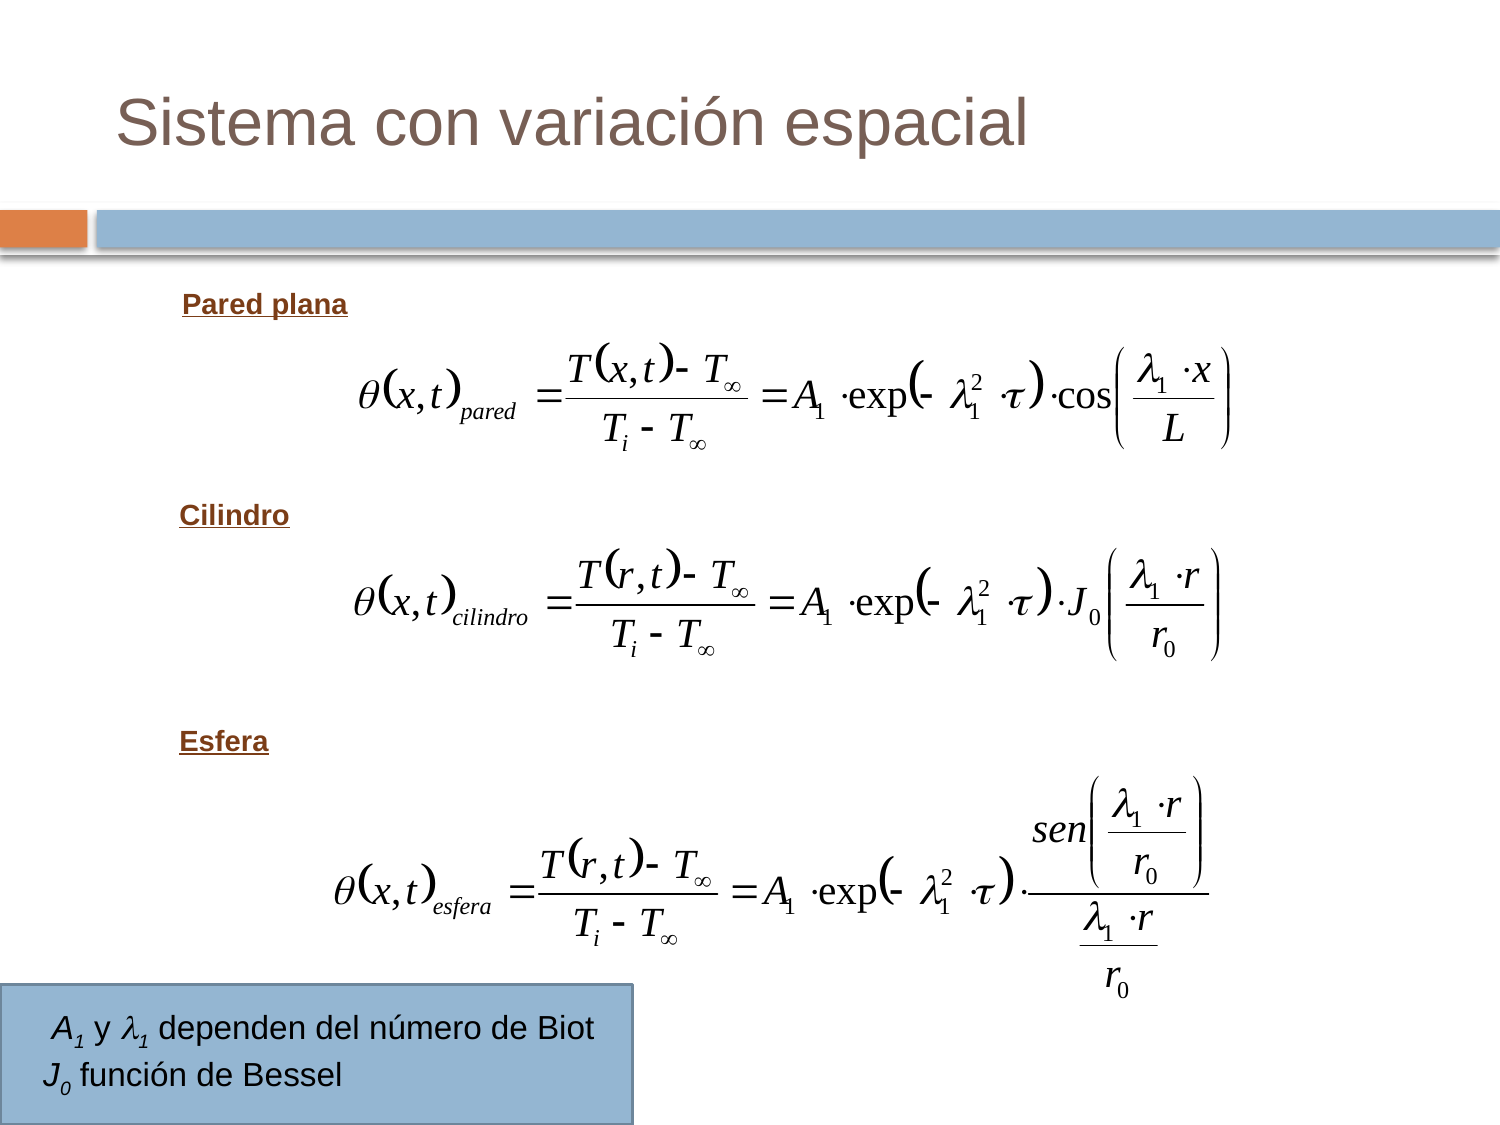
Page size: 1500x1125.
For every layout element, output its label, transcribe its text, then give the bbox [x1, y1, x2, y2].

title Sistema con variación espacial [100, 37, 1438, 200]
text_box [327, 765, 1218, 1008]
text_box A1 y 1 dependen del número de Biot [37, 999, 611, 1060]
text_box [347, 538, 1231, 671]
text_box [0, 983, 634, 1125]
text_box J0 función de Bessel [28, 1046, 359, 1107]
text_box Pared plana [167, 277, 363, 328]
text_box Cilindro [164, 488, 305, 539]
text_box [352, 339, 1243, 461]
text_box Esfera [164, 714, 284, 765]
